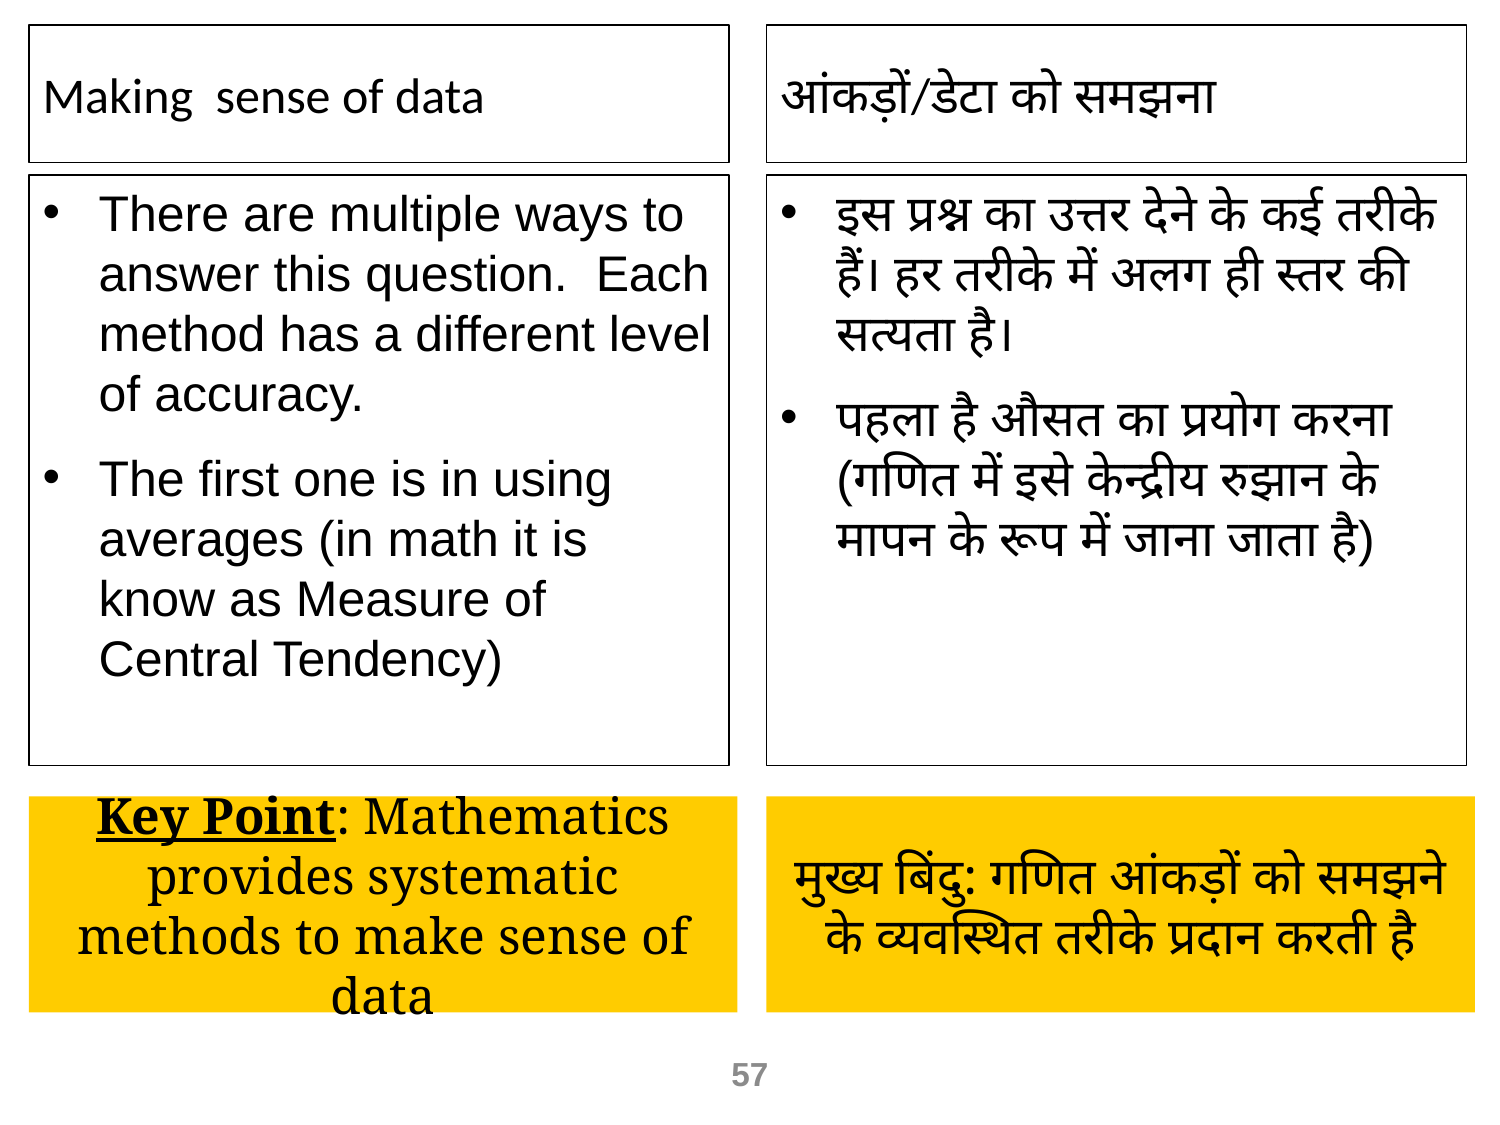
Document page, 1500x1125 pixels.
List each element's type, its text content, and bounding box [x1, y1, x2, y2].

text_box Making sense of data [28, 24, 729, 163]
slide_number 57 [512, 1042, 988, 1103]
text_box Key Point: Mathematics provides systematic methods to make sense of data [28, 796, 738, 1013]
text_box There are multiple ways to answer this question. Each method has a different level of accuracy. The first one is in using averages (in math it is know as Measure of Central Tendency) [28, 174, 729, 766]
text_box आंकड़ों/डेटा को समझना [766, 24, 1467, 163]
text_box मुख्य बिंदु: गणित आंकड़ों को समझने के व्यवस्थित तरीके प्रदान करती है [766, 796, 1475, 1013]
text_box इस प्रश्न का उत्तर देने के कई तरीके हैं। हर तरीके में अलग ही स्तर की सत्यता है। पहला है औसत का प्रयोग करना (गणित में इसे केन्द्रीय रुझान के मापन के रूप में जाना जाता है) [766, 174, 1467, 766]
